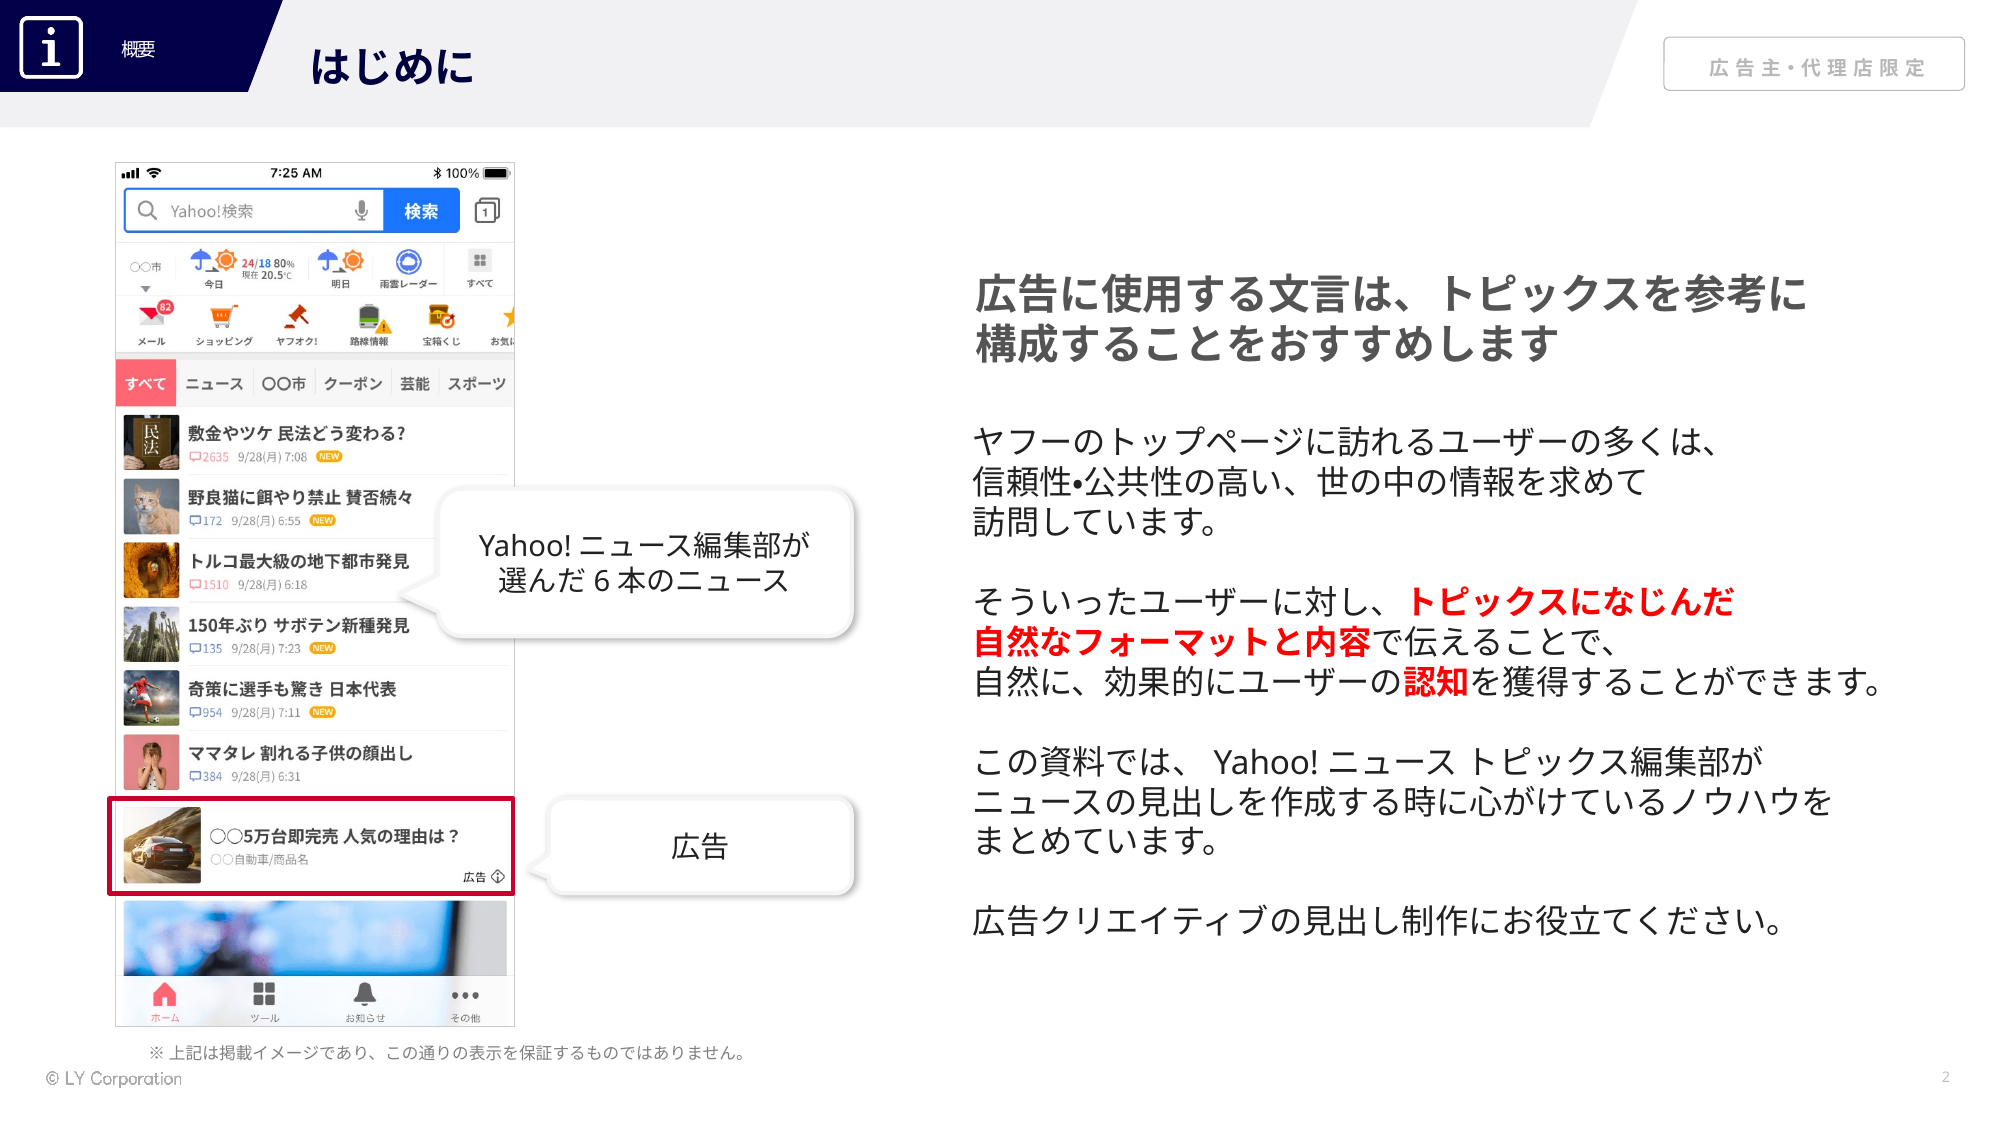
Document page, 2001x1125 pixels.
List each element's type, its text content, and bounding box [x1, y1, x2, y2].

picture [115, 162, 515, 1028]
text_box 広告に使用する文言は、トピックスを参考に 構成することをおすすめします [958, 252, 1947, 379]
text_box ヤフーのトップページに訪れるユーザーの多くは、 信頼性・公共性の高い、世の中の情報を求めて 訪問しています。 そういったユーザーに対し、トピックスになじんだ 自然なフォーマットと内容で伝えることで、 自然に、効果的にユーザーの認知を獲得することができます。 この資料では、Yahoo!ニュース トピックス編集部が ニュースの見出しを作成する時に心がけているノウハウを まとめています。 広告クリエイティブの見出し制作にお役立てください。 [958, 414, 1947, 948]
picture [46, 1071, 181, 1088]
list はじめに [309, 41, 1645, 97]
list 概要 [97, 13, 180, 81]
text_box [109, 798, 115, 894]
text_box 広告 [528, 798, 852, 894]
text_box ※上記は掲載イメージであり、この通りの表示を保証するものではありません。 [79, 1035, 822, 1071]
text_box Yahoo!ニュース編集部が 選んだ6本のニュース [515, 488, 852, 637]
picture [9, 5, 92, 87]
